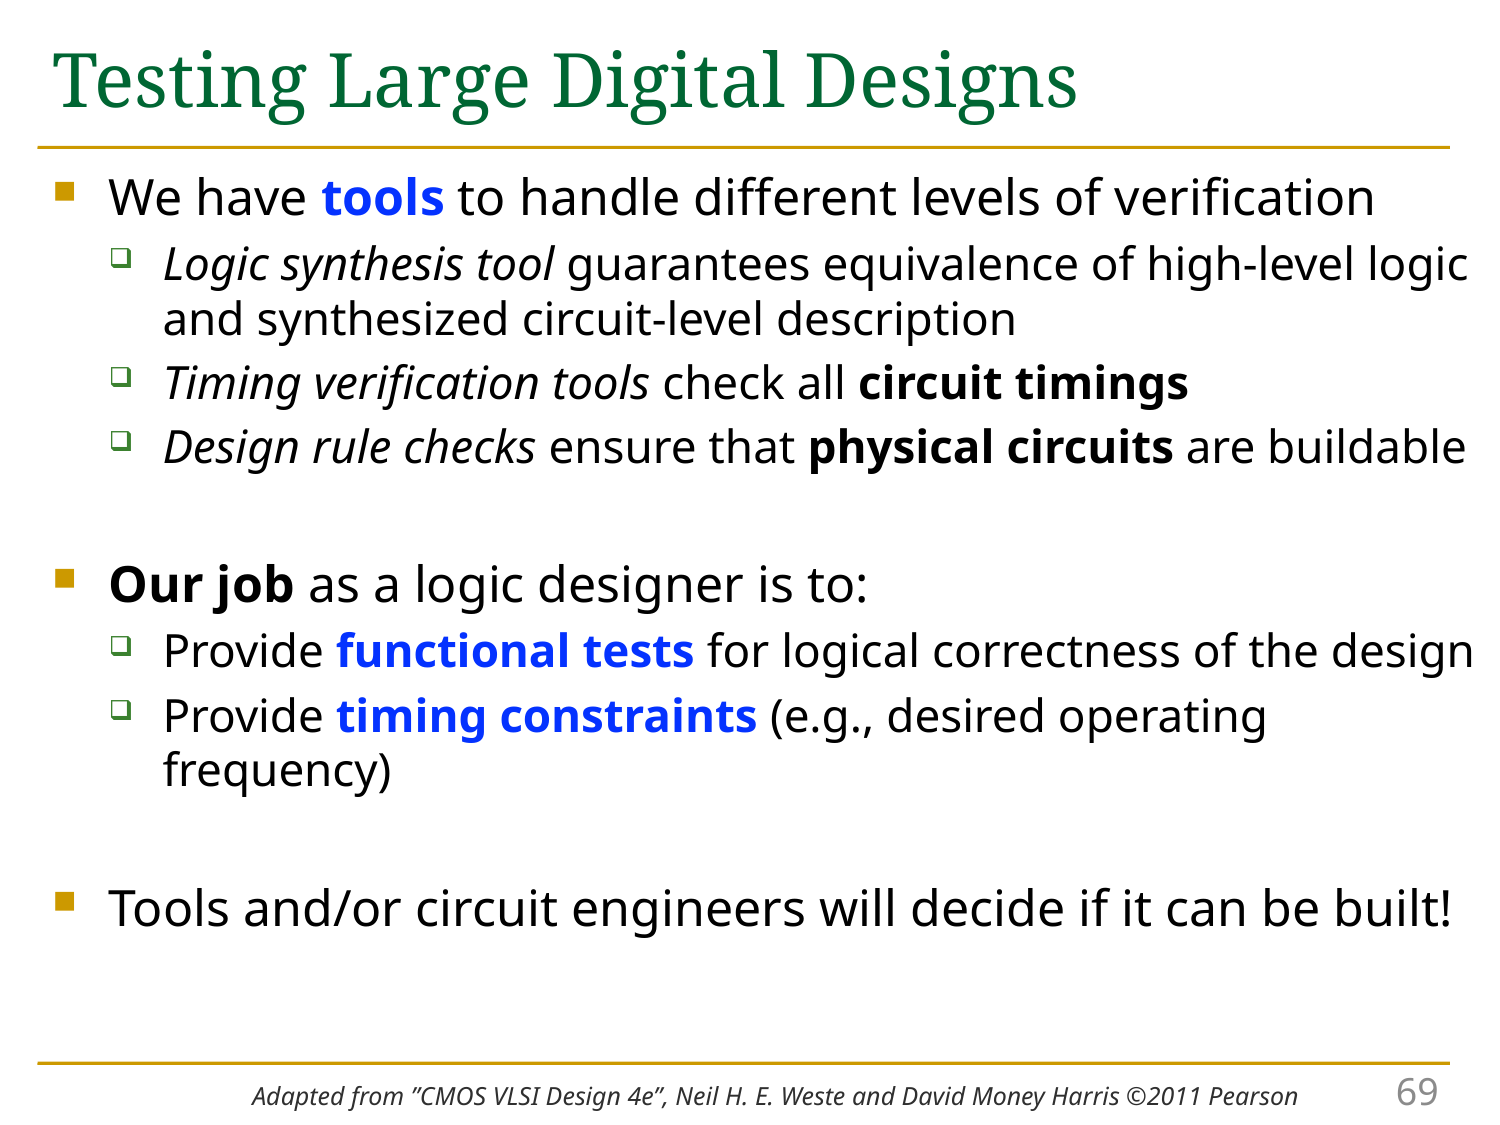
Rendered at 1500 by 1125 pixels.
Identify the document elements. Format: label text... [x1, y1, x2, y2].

title Testing Large Digital Designs [37, 24, 1450, 158]
slide_number 69 [1116, 1063, 1454, 1124]
text_box Adapted from ”CMOS VLSI Design 4e”, Neil H. E. Weste and David Money Harris ©2011 Pearson [237, 1073, 1357, 1118]
list We have tools to handle different levels of verification Logic synthesis tool guarantees equivalence of high-level logic and synthesized circuit-level description Timing verification tools check all circuit timings Design rule checks ensure that physical circuits are buildable Our job as a logic designer is to: Provide functional tests for logical correctness of the design Provide timing constraints (e.g., desired operating frequency) Tools and/or circuit engineers will decide if it can be built! [37, 158, 1500, 1064]
